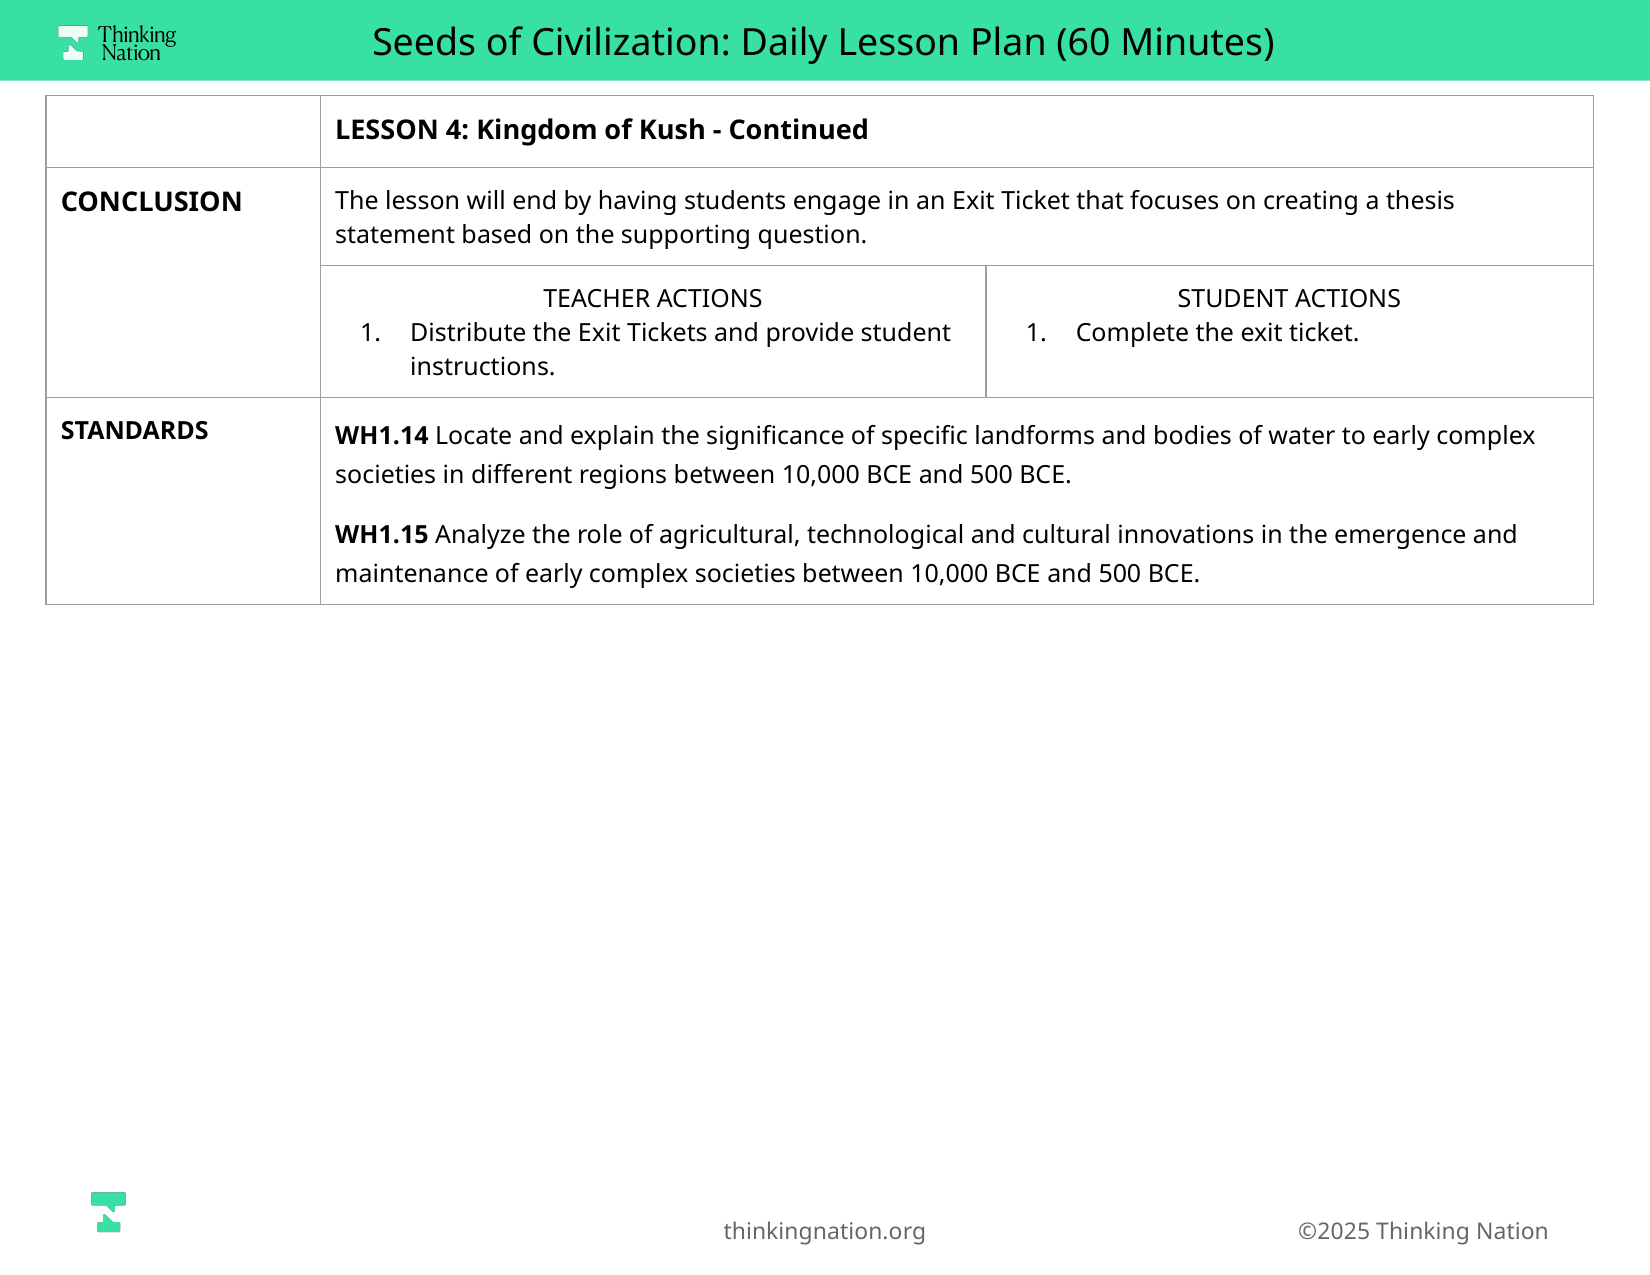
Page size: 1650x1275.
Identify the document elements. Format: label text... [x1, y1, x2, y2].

table_cell STANDARDS [47, 398, 320, 604]
text_box ©2025 Thinking Nation [1174, 1200, 1566, 1240]
table_header LESSON 4: Kingdom of Kush - Continued [321, 96, 1593, 167]
text_box thinkingnation.org [629, 1200, 1021, 1240]
picture [80, 1184, 136, 1240]
table_cell The lesson will end by having students engage in an Exit Ticket that focuses on creating a thesis statement based on the supporting question. [321, 168, 1593, 265]
picture [45, 14, 180, 85]
table_cell WH1.14 Locate and explain the significance of specific landforms and bodies of water to early complex societies in different regions between 10,000 BCE and 500 BCE. WH1.15 Analyze the role of agricultural, technological and cultural innovations in the emergence and maintenance of early complex societies between 10,000 BCE and 500 BCE. [321, 398, 1593, 604]
table_cell STUDENT ACTIONS Complete the exit ticket. [987, 266, 1593, 397]
text_box Seeds of Civilization: Daily Lesson Plan (60 Minutes) [0, 0, 1650, 81]
table_cell CONCLUSION [47, 168, 320, 397]
table_cell TEACHER ACTIONS Distribute the Exit Tickets and provide student instructions. [321, 266, 985, 397]
table_header [47, 96, 320, 167]
